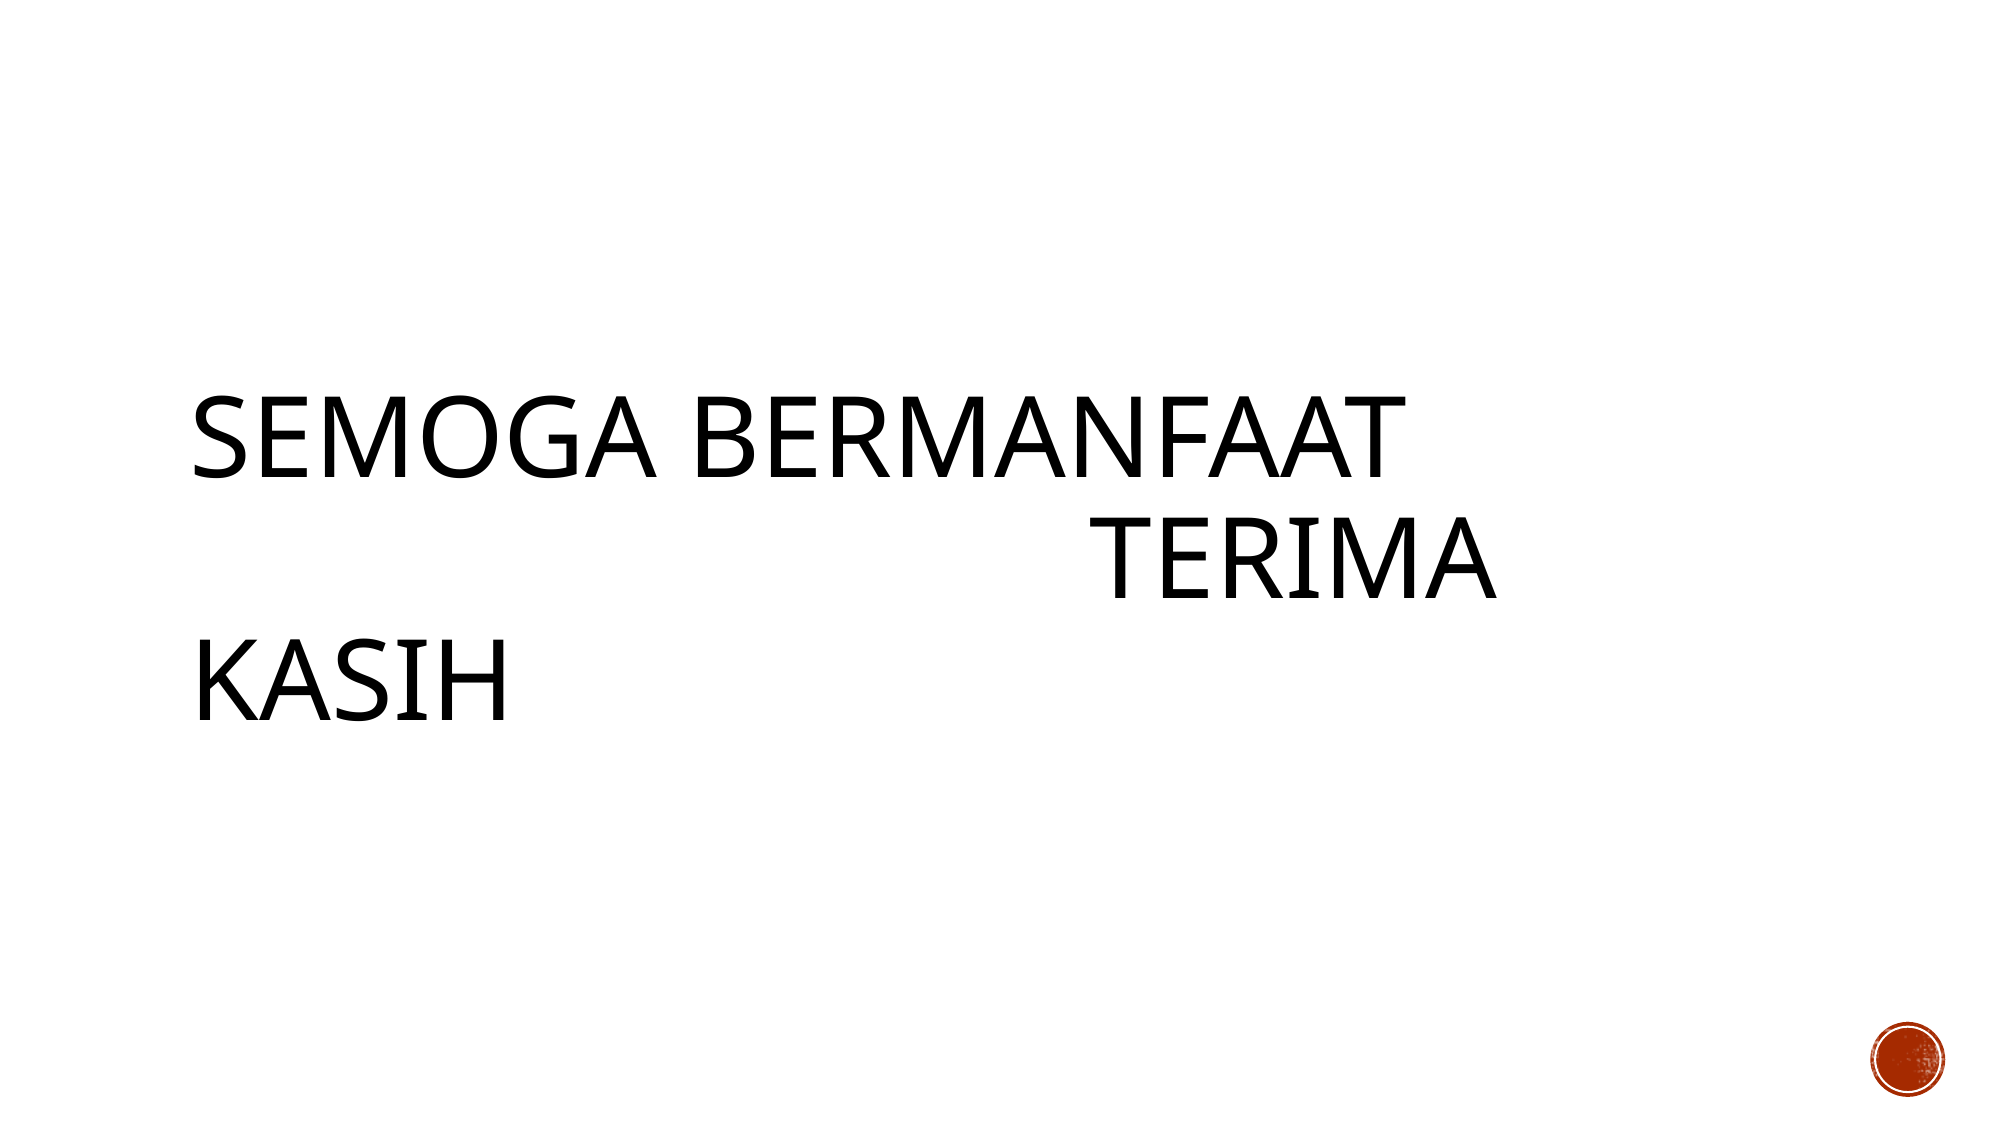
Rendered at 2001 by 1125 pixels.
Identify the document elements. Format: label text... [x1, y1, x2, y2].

title Semoga bermanfaat Terima kasih [174, 430, 1825, 695]
